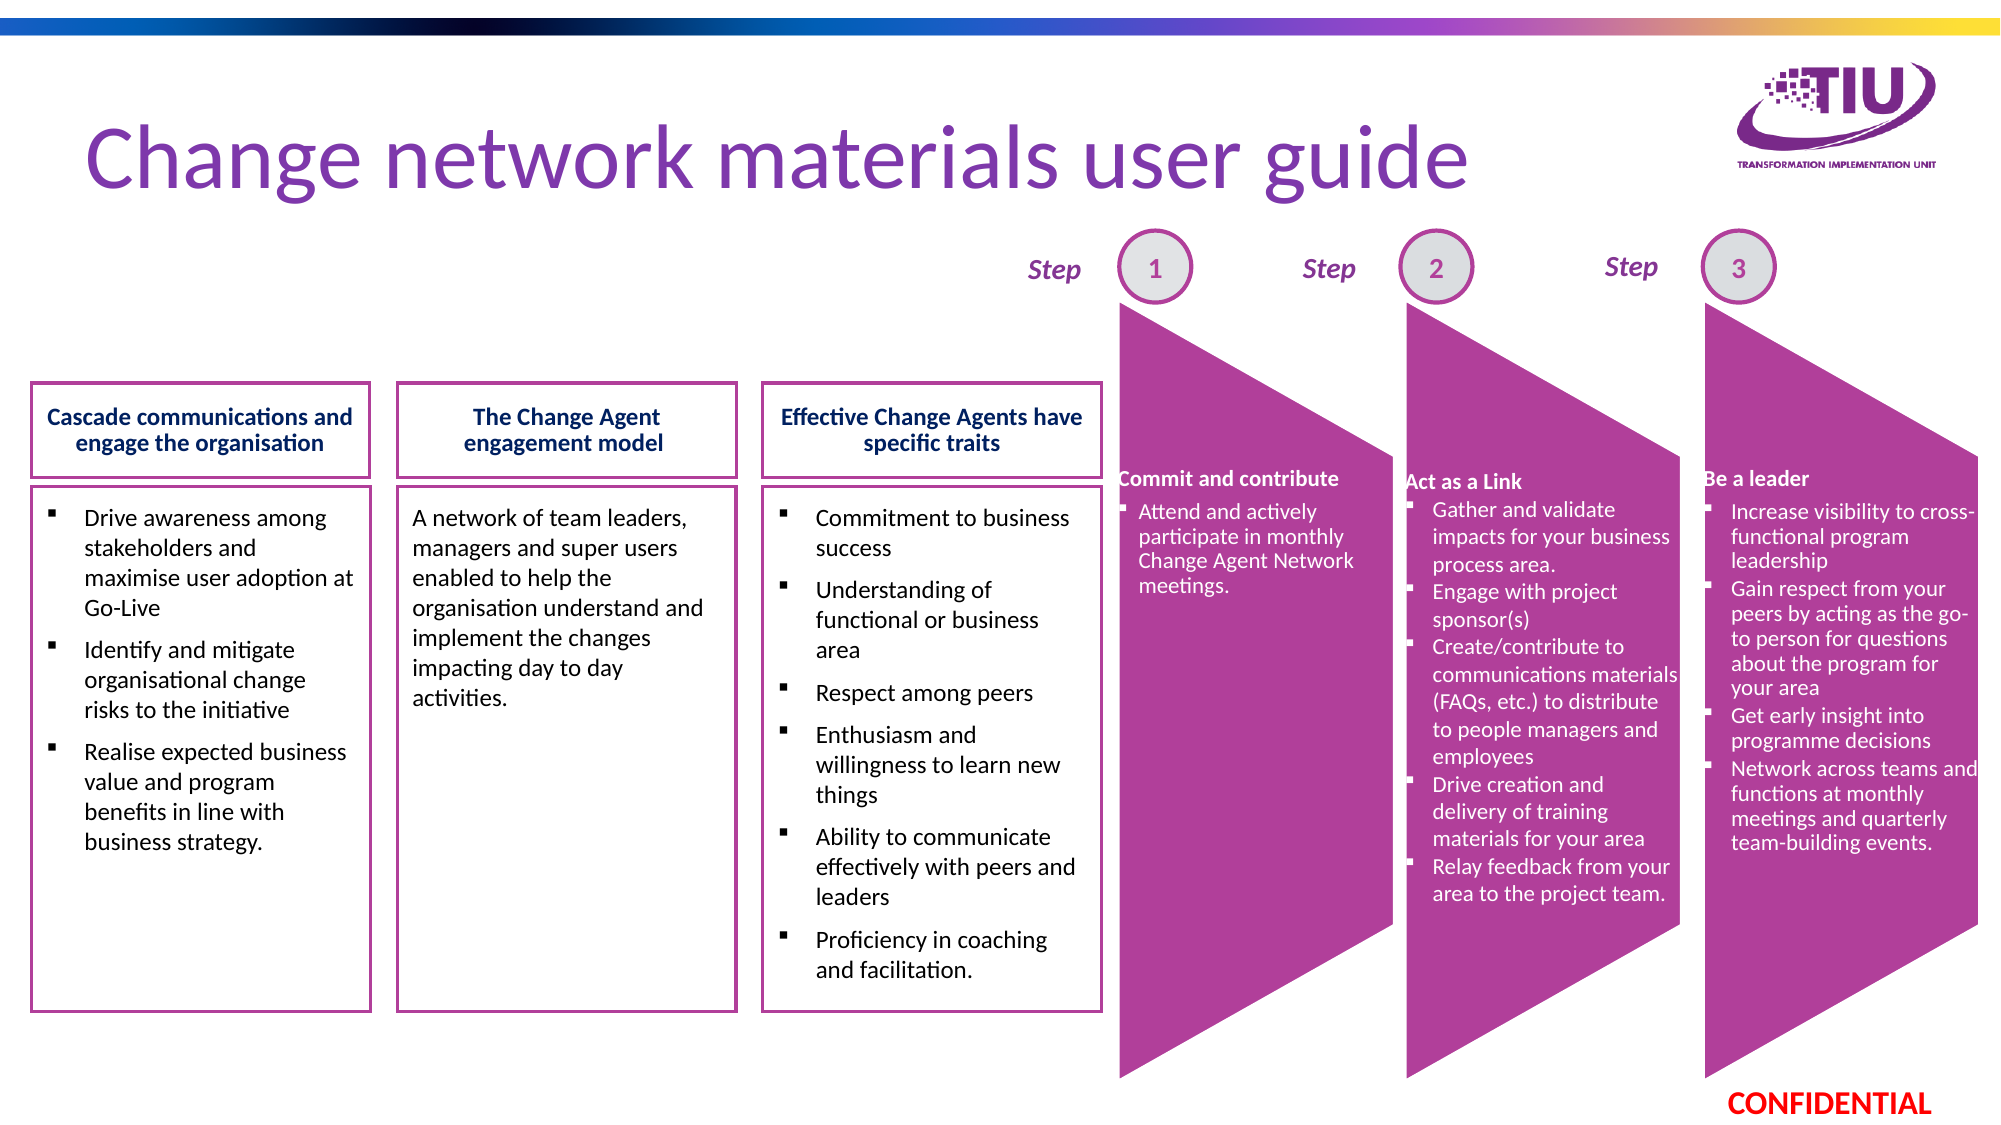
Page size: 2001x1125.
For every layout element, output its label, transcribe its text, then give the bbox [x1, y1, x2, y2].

text_box Change network materials user guide [71, 89, 1690, 215]
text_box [1287, 230, 1473, 303]
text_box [1013, 230, 1192, 303]
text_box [1590, 230, 1775, 303]
picture [0, 0, 2001, 1125]
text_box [1106, 298, 1981, 1083]
text_box CONFIDENTIAL [1563, 1091, 1948, 1125]
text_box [31, 382, 1102, 1012]
